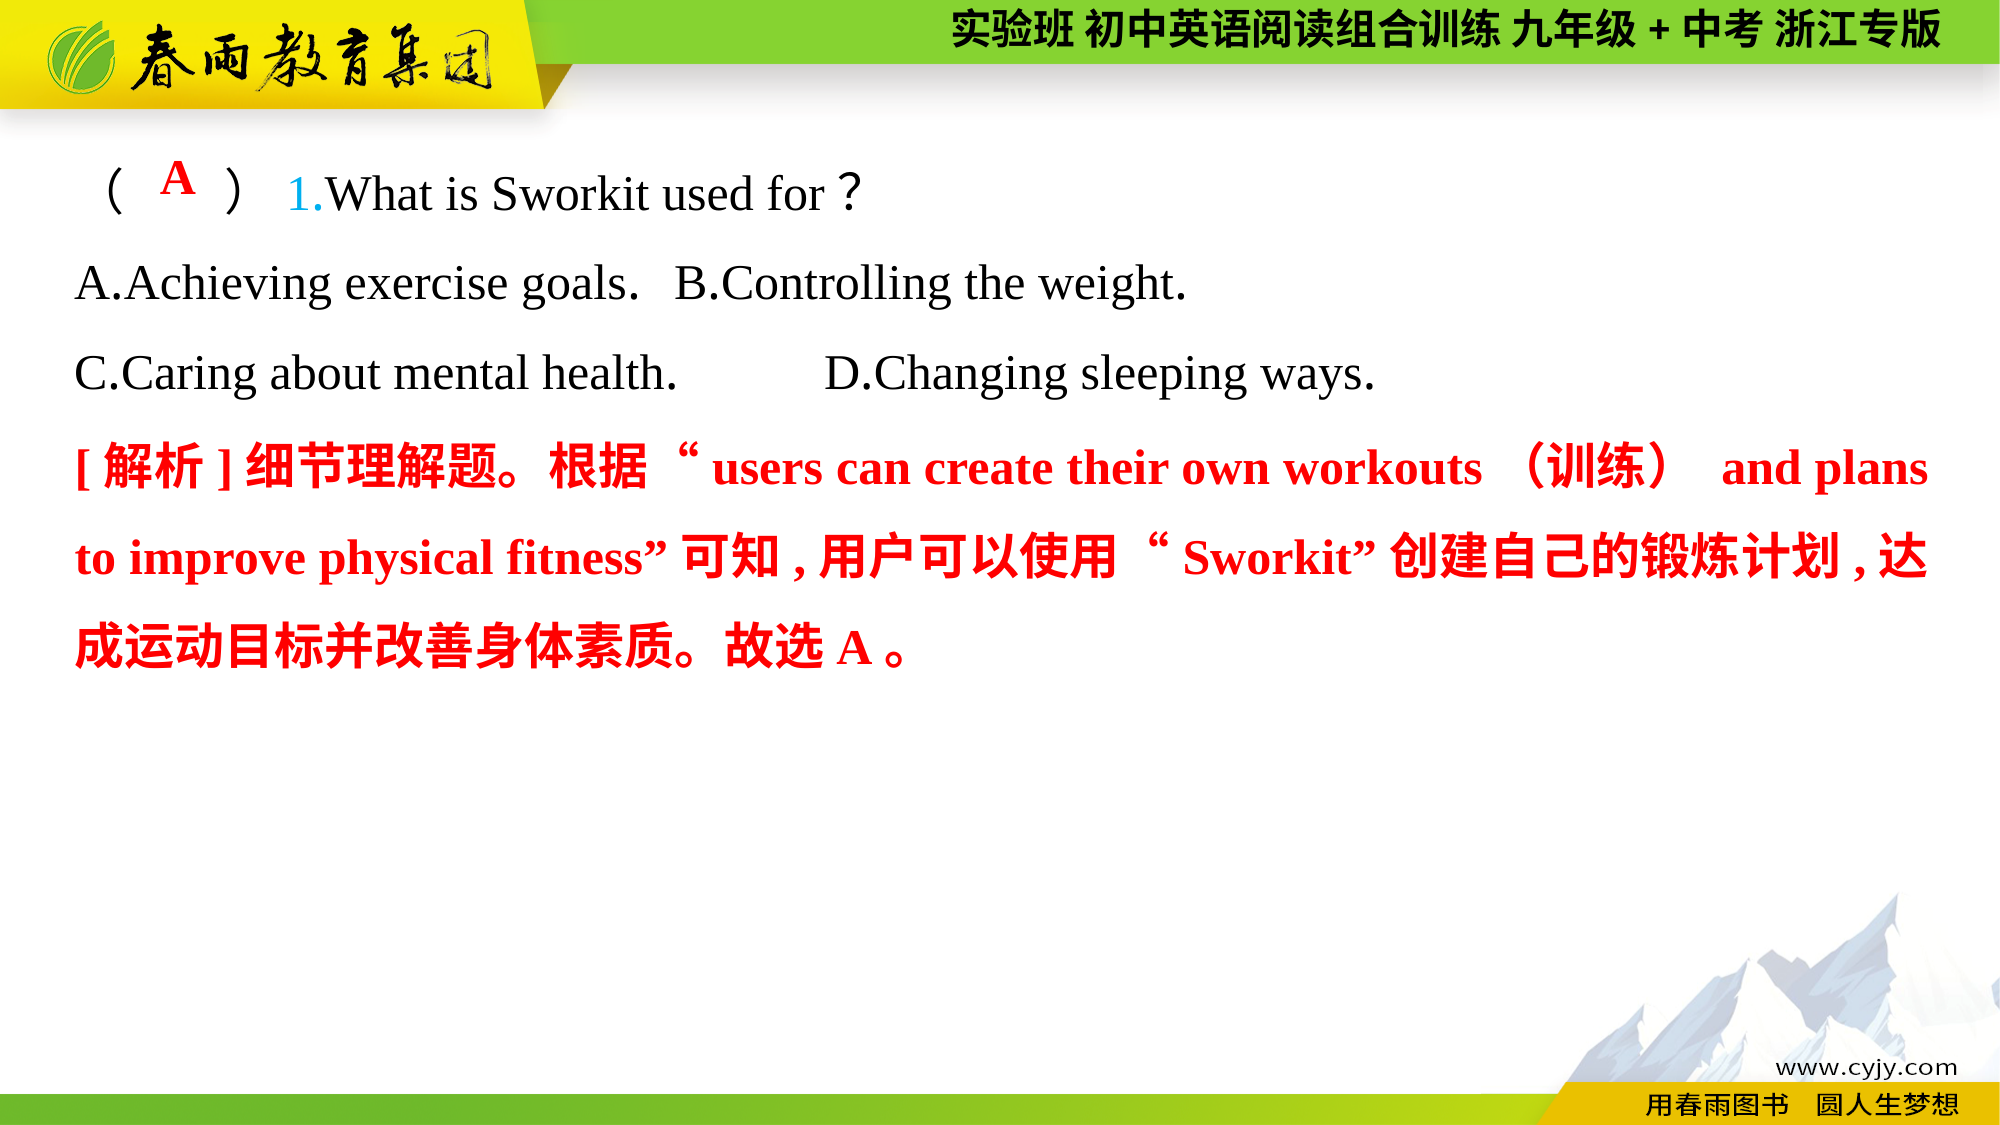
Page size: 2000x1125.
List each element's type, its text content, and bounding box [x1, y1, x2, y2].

list （ ）1.What is Sworkit used for？ A.Achieving exercise goals. B.Controlling the weight. C.Caring about mental health. D.Changing sleeping ways. [59, 122, 1944, 397]
text_box [解析]细节理解题。根据“users can create their own workouts（训练） and plans to improve physical fitness”可知,用户可以使用“Sworkit”创建自己的锻炼计划,达成运动目标并改善身体素质。故选A。 [59, 397, 1944, 683]
text_box A [144, 137, 211, 212]
picture [0, 0, 2000, 1125]
